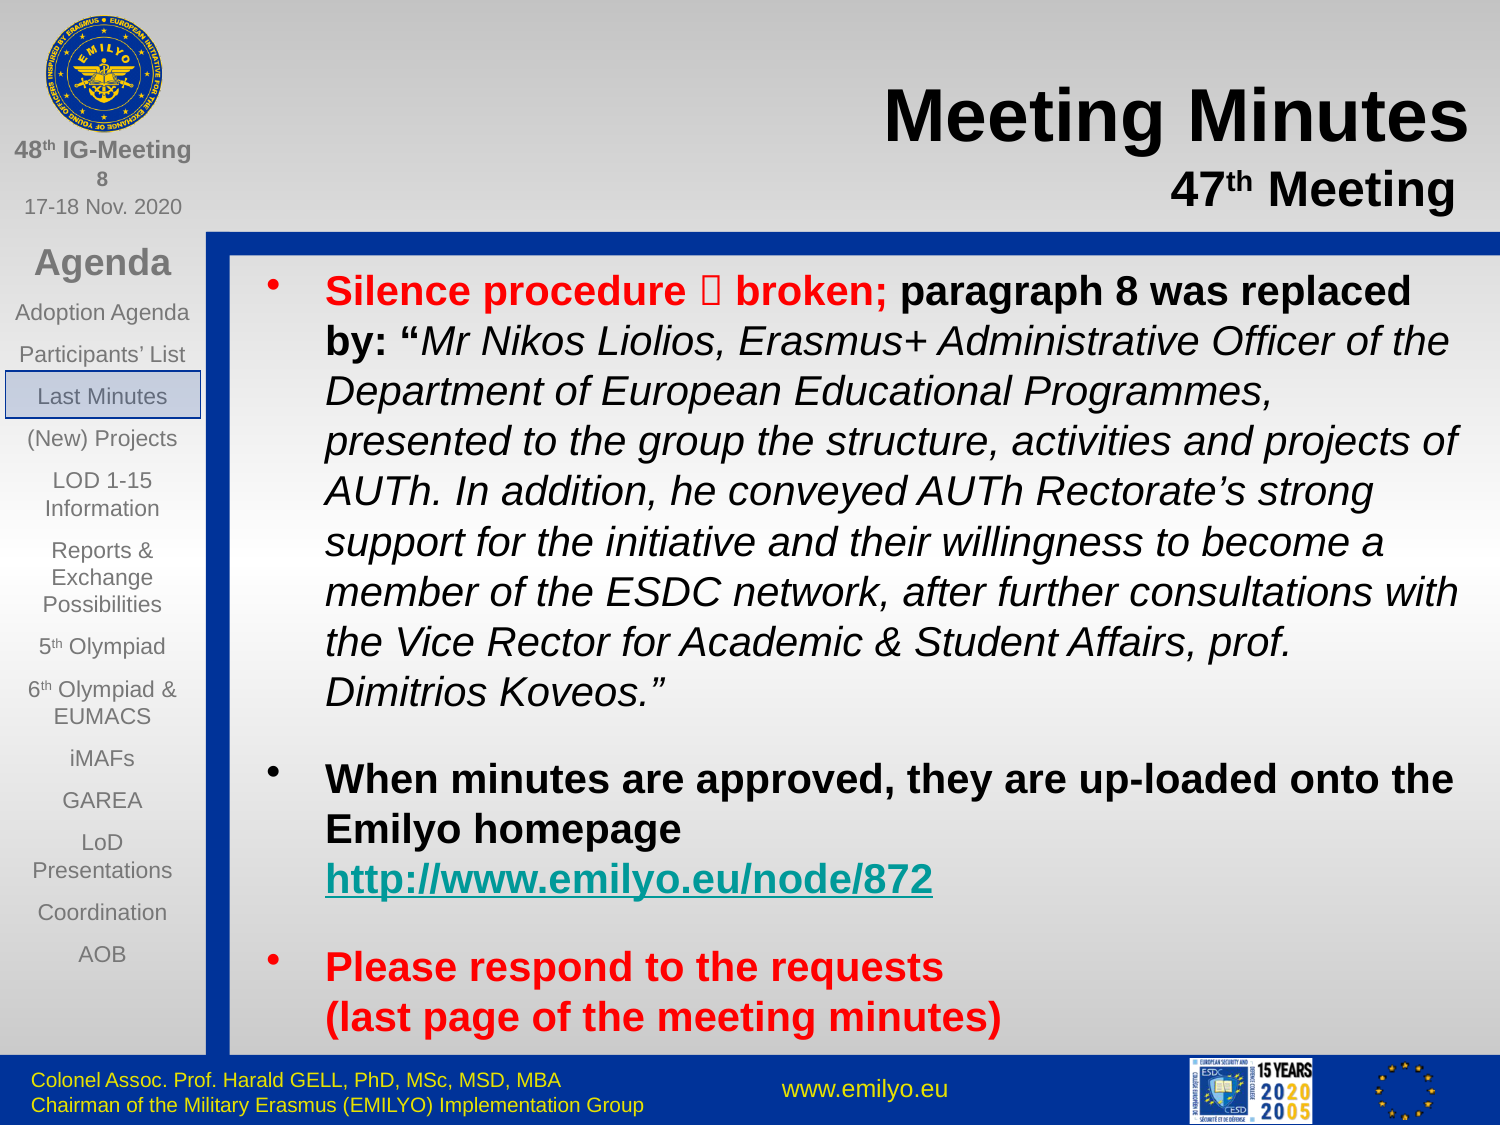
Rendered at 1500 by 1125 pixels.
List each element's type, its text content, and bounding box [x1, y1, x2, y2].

picture [1189, 1058, 1313, 1124]
list Silence procedure  broken; paragraph 8 was replaced by: “Mr Nikos Liolios, Erasmus+ Administrative Officer of the Department of European Educational Programmes, presented to the group the structure, activities and projects of AUTh. In addition, he conveyed AUTh Rectorate’s strong support for the initiative and their willingness to become a member of the ESDC network, after further consultations with the Vice Rector for Academic & Student Affairs, prof. Dimitrios Koveos.” When minutes are approved, they are up-loaded onto the Emilyo homepage http://www.emilyo.eu/node/872 Please respond to the requests (last page of the meeting minutes) [266, 258, 1466, 1026]
picture [1374, 1060, 1435, 1120]
picture [45, 14, 163, 133]
text_box [5, 371, 201, 419]
title Meeting Minutes 47th Meeting [207, 28, 1471, 217]
